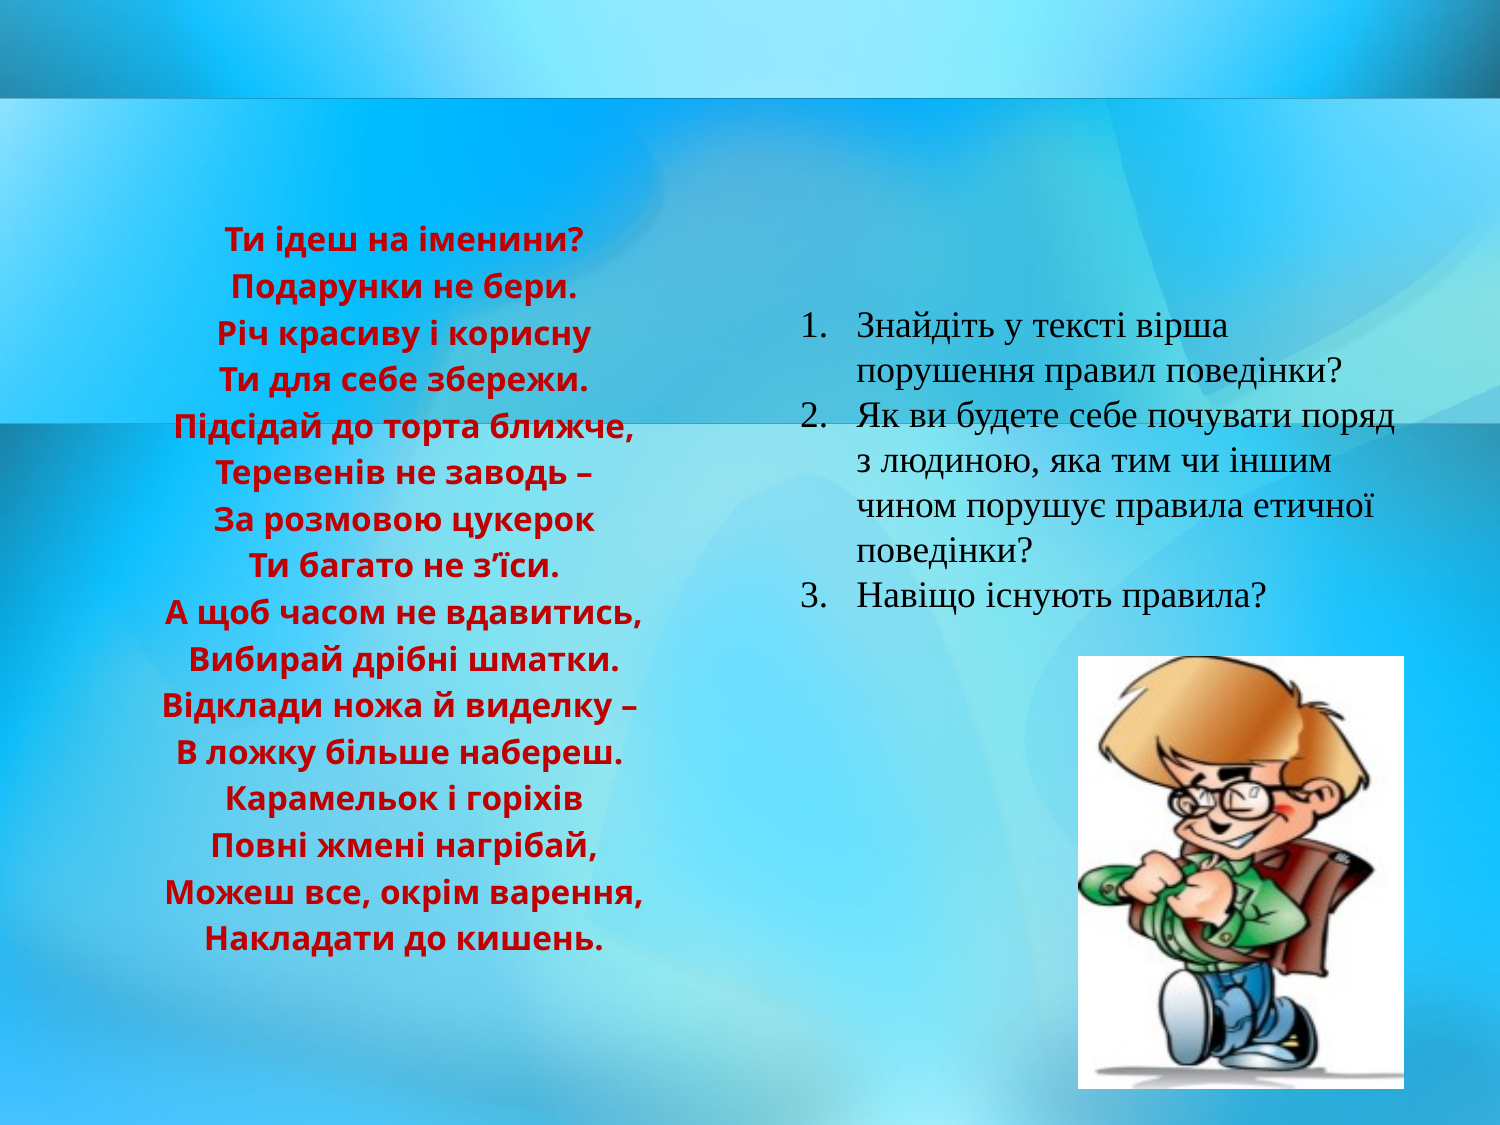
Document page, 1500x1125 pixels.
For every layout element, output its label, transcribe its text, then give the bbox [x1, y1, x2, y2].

subtitle Ти ідеш на іменини? Подарунки не бери. Річ красиву і корисну Ти для себе збережи. Підсідай до торта ближче, Теревенів не заводь – За розмовою цукерок Ти багато не з’їси. А щоб часом не вдавитись, Вибирай дрібні шматки. Відклади ножа й виделку – В ложку більше набереш. Карамельок і горіхів Повні жмені нагрібай, Можеш все, окрім варення, Накладати до кишень. [70, 210, 739, 966]
picture [0, 0, 1500, 1125]
title Знайдіть у тексті вірша порушення правил поведінки? Як ви будете себе почувати поряд з людиною, яка тим чи іншим чином порушує правила етичної поведінки? Навіщо існують правила? [784, 291, 1430, 623]
